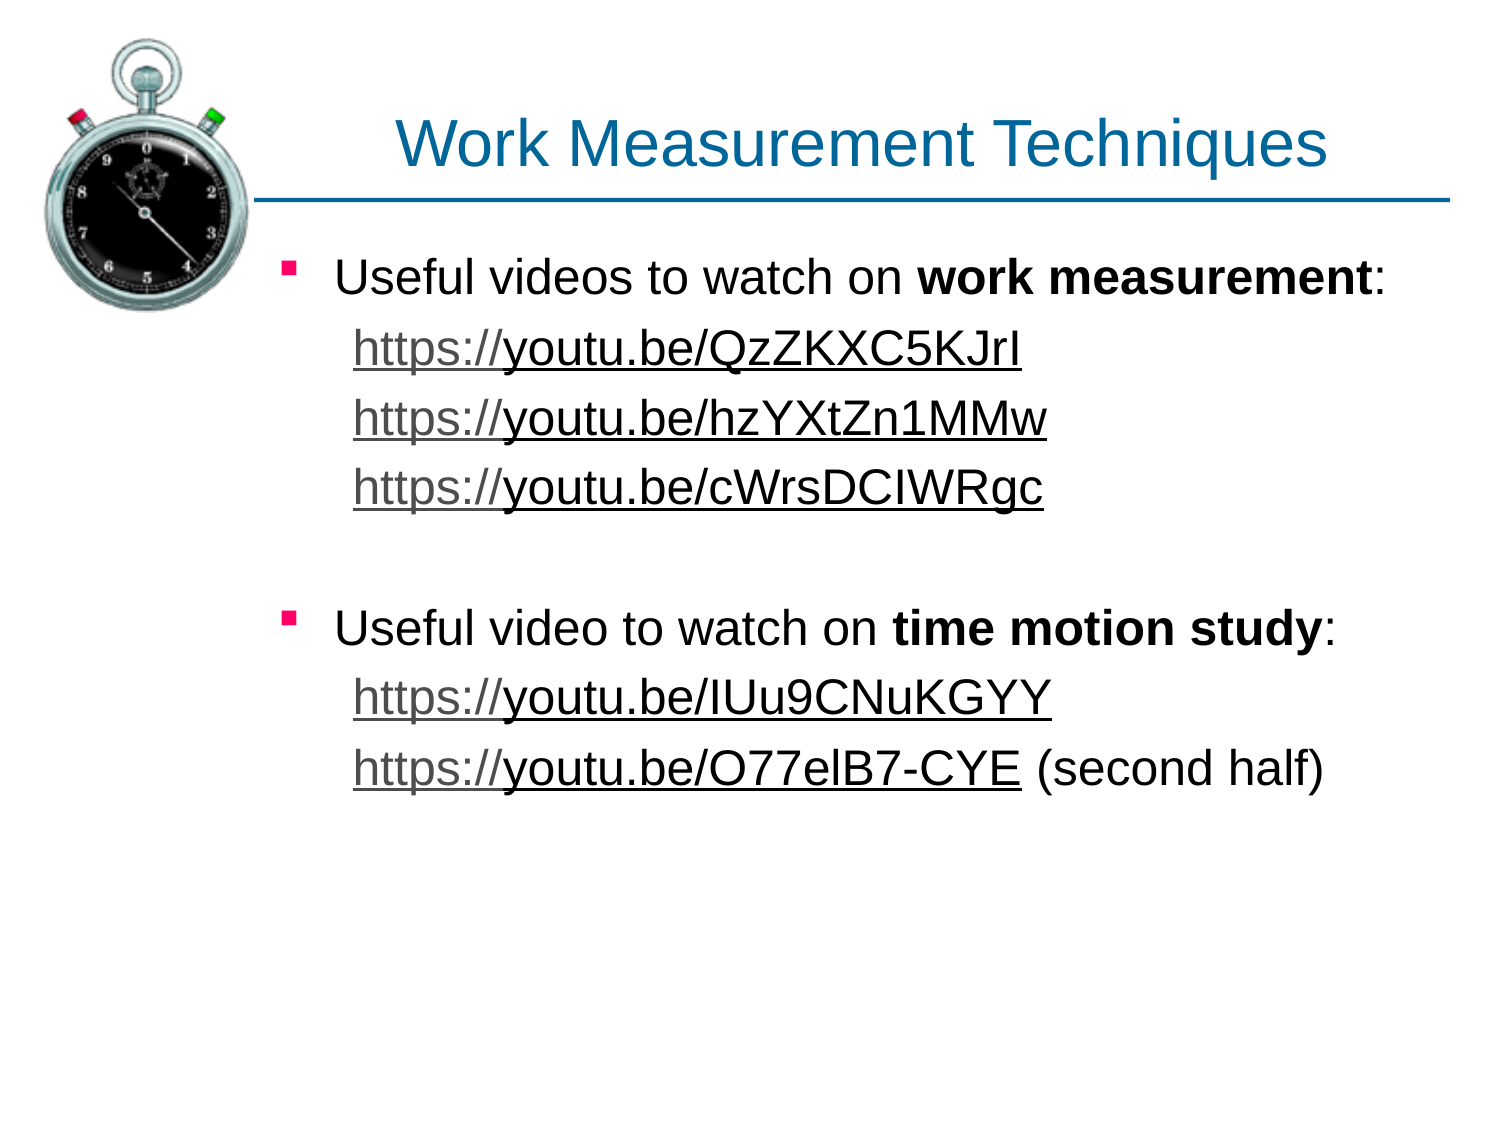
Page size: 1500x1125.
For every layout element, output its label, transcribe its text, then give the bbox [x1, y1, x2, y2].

list Useful videos to watch on work measurement: https://youtu.be/QzZKXC5KJrI https://youtu.be/hzYXtZn1MMw https://youtu.be/cWrsDCIWRgc Useful video to watch on time motion study: https://youtu.be/IUu9CNuKGYY https://youtu.be/O77elB7-CYE (second half) [262, 237, 1500, 1113]
title Work Measurement Techniques [275, 37, 1450, 188]
picture [37, 37, 254, 313]
